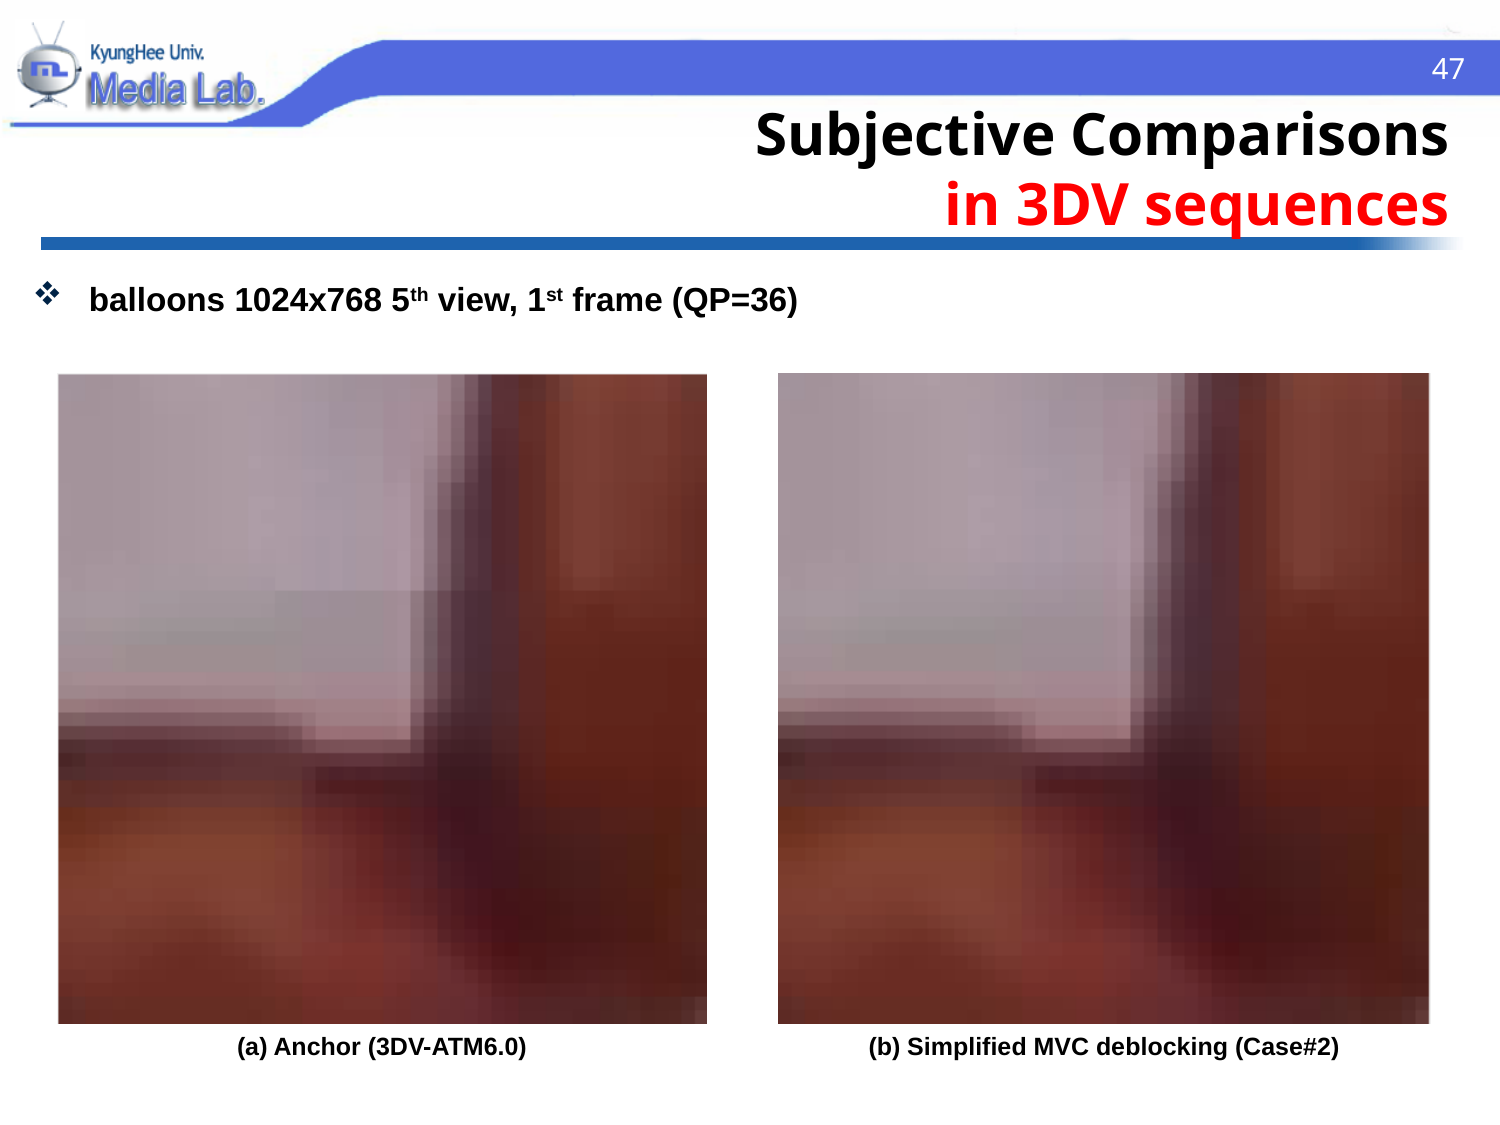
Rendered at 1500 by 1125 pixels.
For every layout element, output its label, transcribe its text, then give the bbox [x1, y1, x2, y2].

picture [0, 0, 1500, 138]
picture [778, 373, 1431, 1024]
picture [56, 373, 708, 1024]
title Subjective Comparisons in 3DV sequences [312, 101, 1465, 233]
list balloons 1024x768 5th view, 1st frame (QP=36) [17, 262, 1483, 1107]
picture [41, 237, 1500, 250]
slide_number 47 [1403, 42, 1481, 93]
text_box (b) Simplified MVC deblocking (Case#2) [853, 1032, 1356, 1068]
text_box (a) Anchor (3DV-ATM6.0) [222, 1032, 543, 1068]
